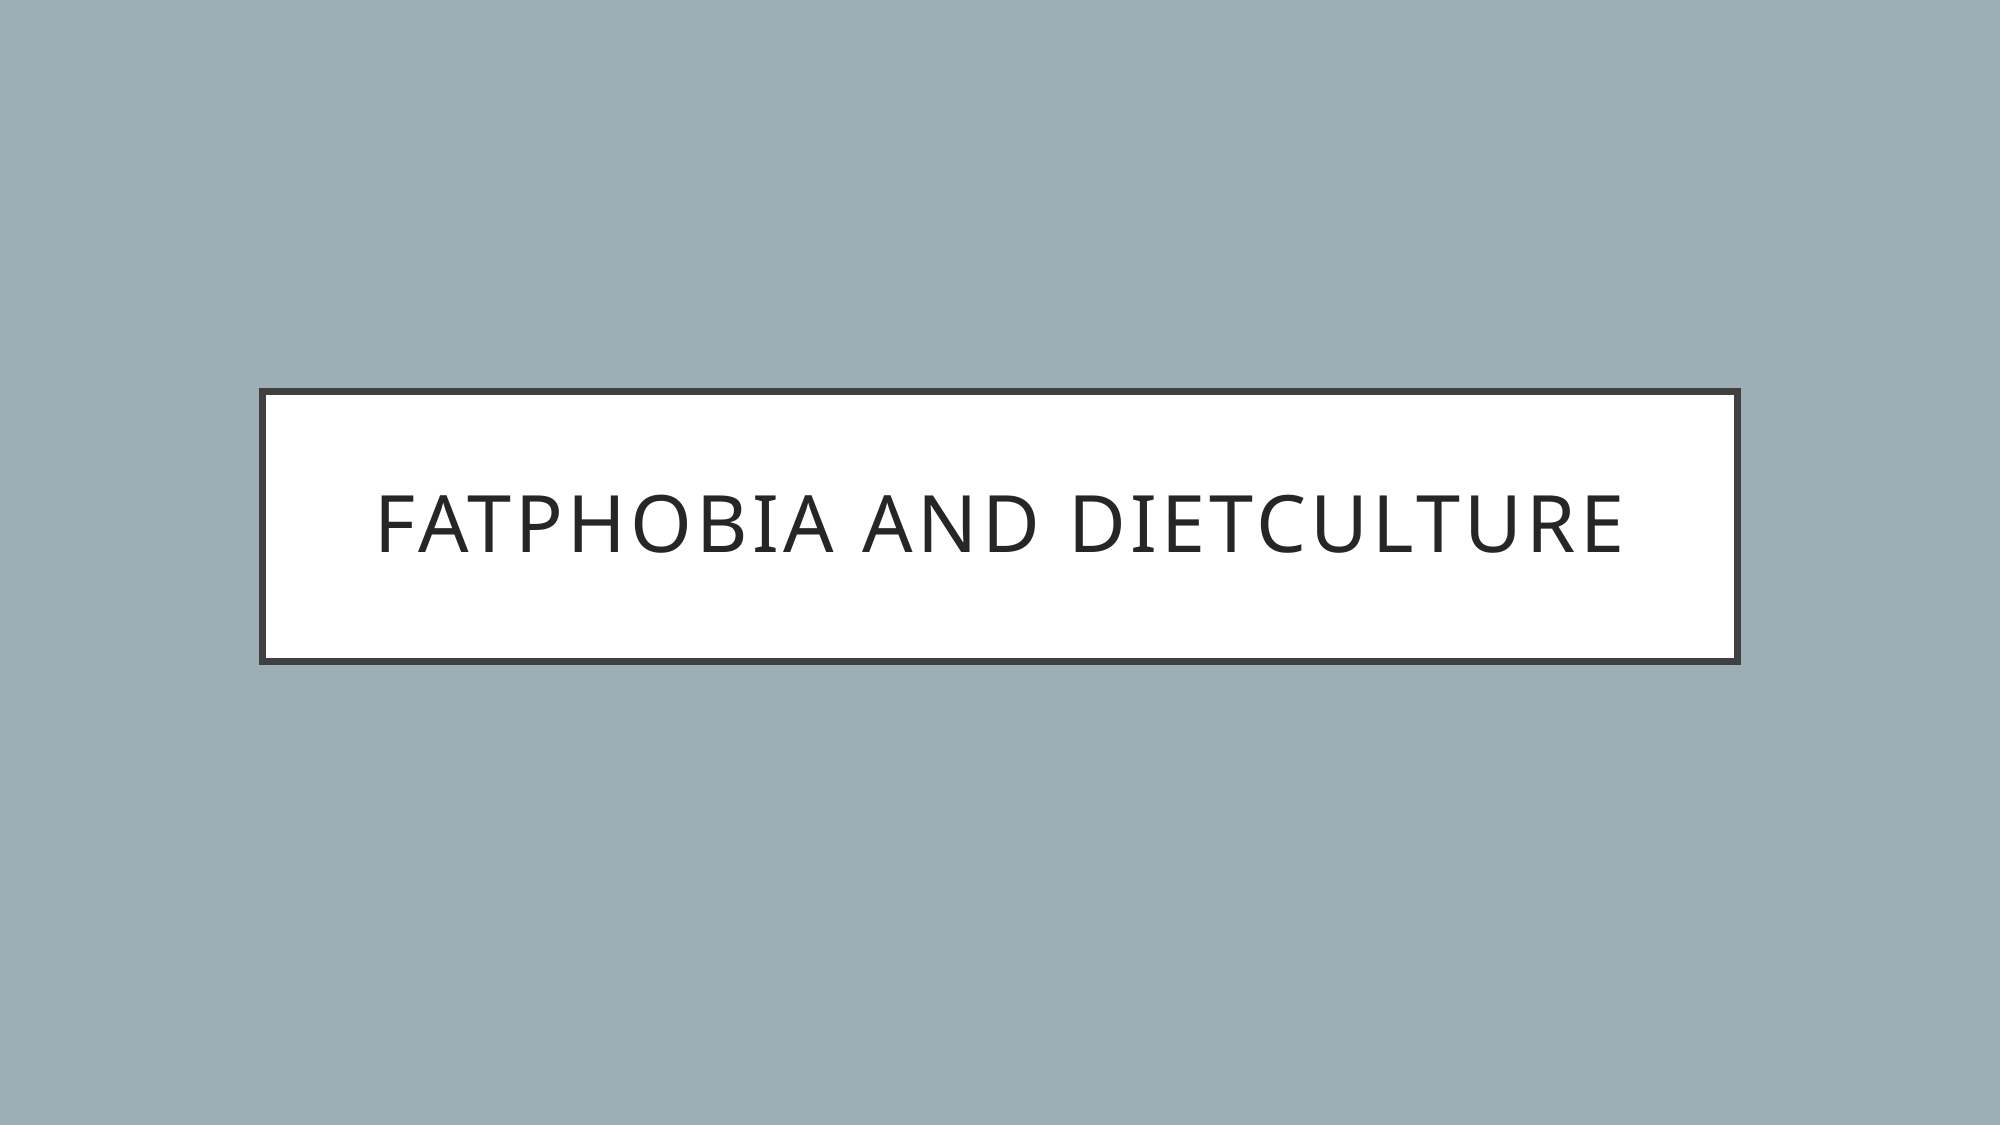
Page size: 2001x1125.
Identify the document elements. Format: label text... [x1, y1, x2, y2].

title Fatphobia and dietculture [259, 388, 1741, 665]
